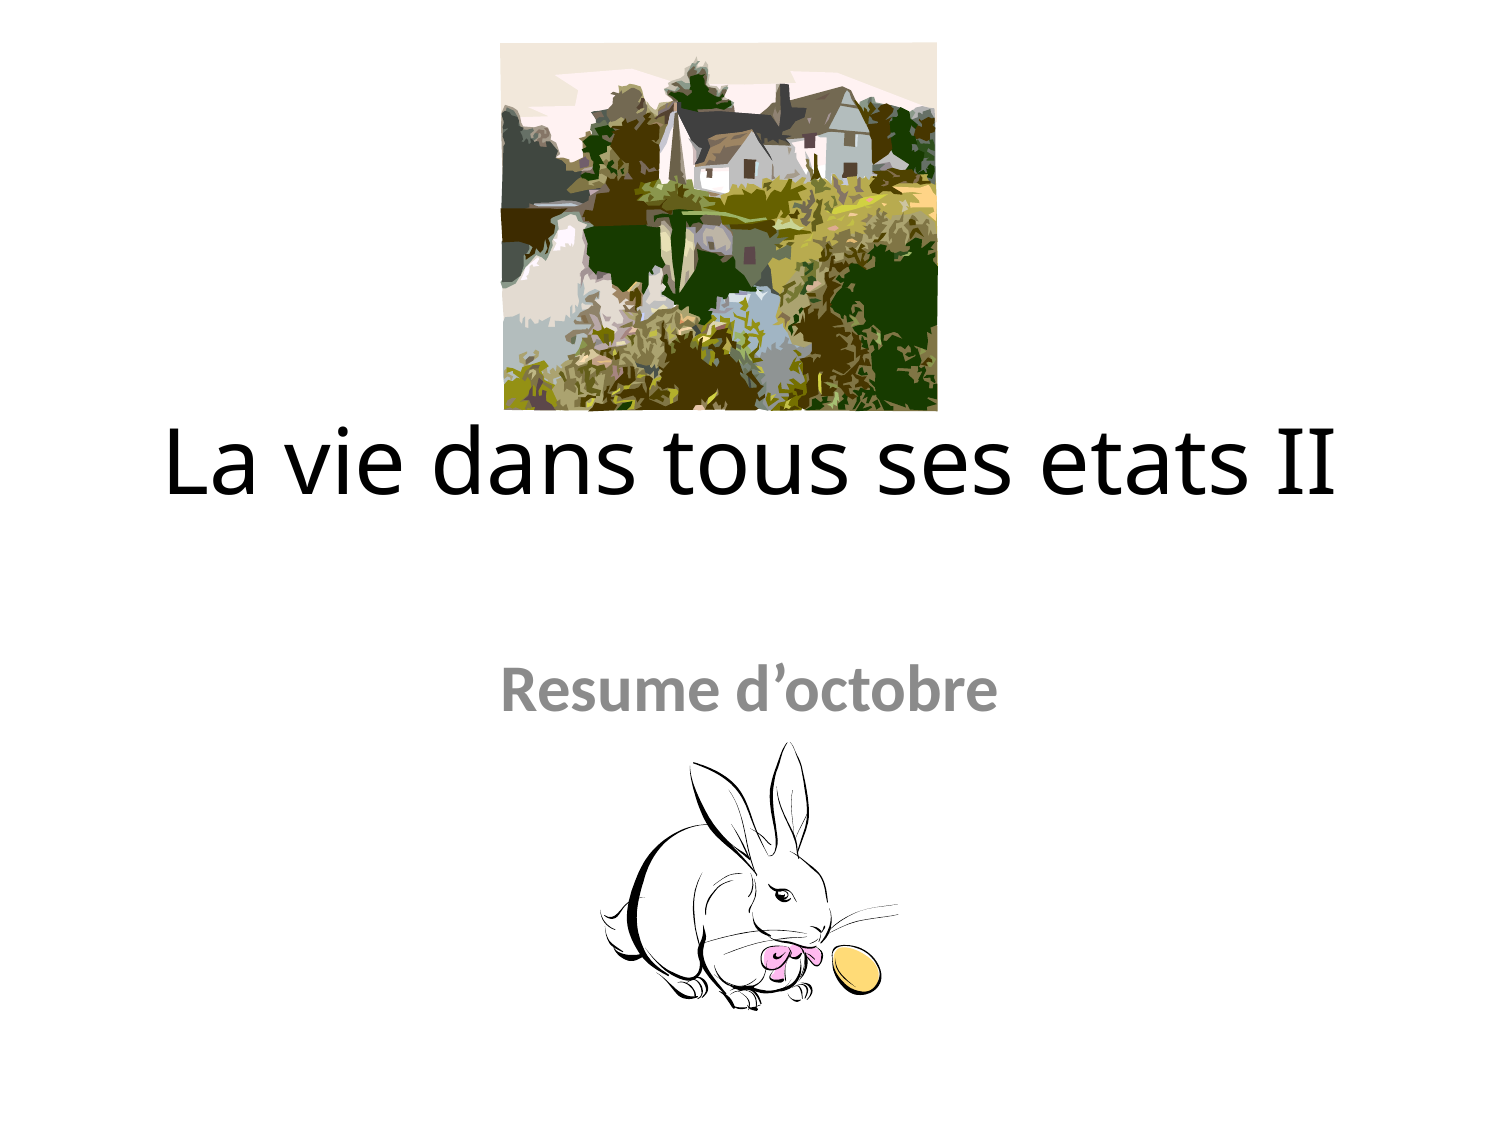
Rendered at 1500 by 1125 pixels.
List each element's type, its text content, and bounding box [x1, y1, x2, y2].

title La vie dans tous ses etats II [112, 337, 1388, 579]
picture [599, 737, 899, 1012]
picture [499, 37, 943, 417]
subtitle Resume d’octobre [225, 637, 1275, 925]
